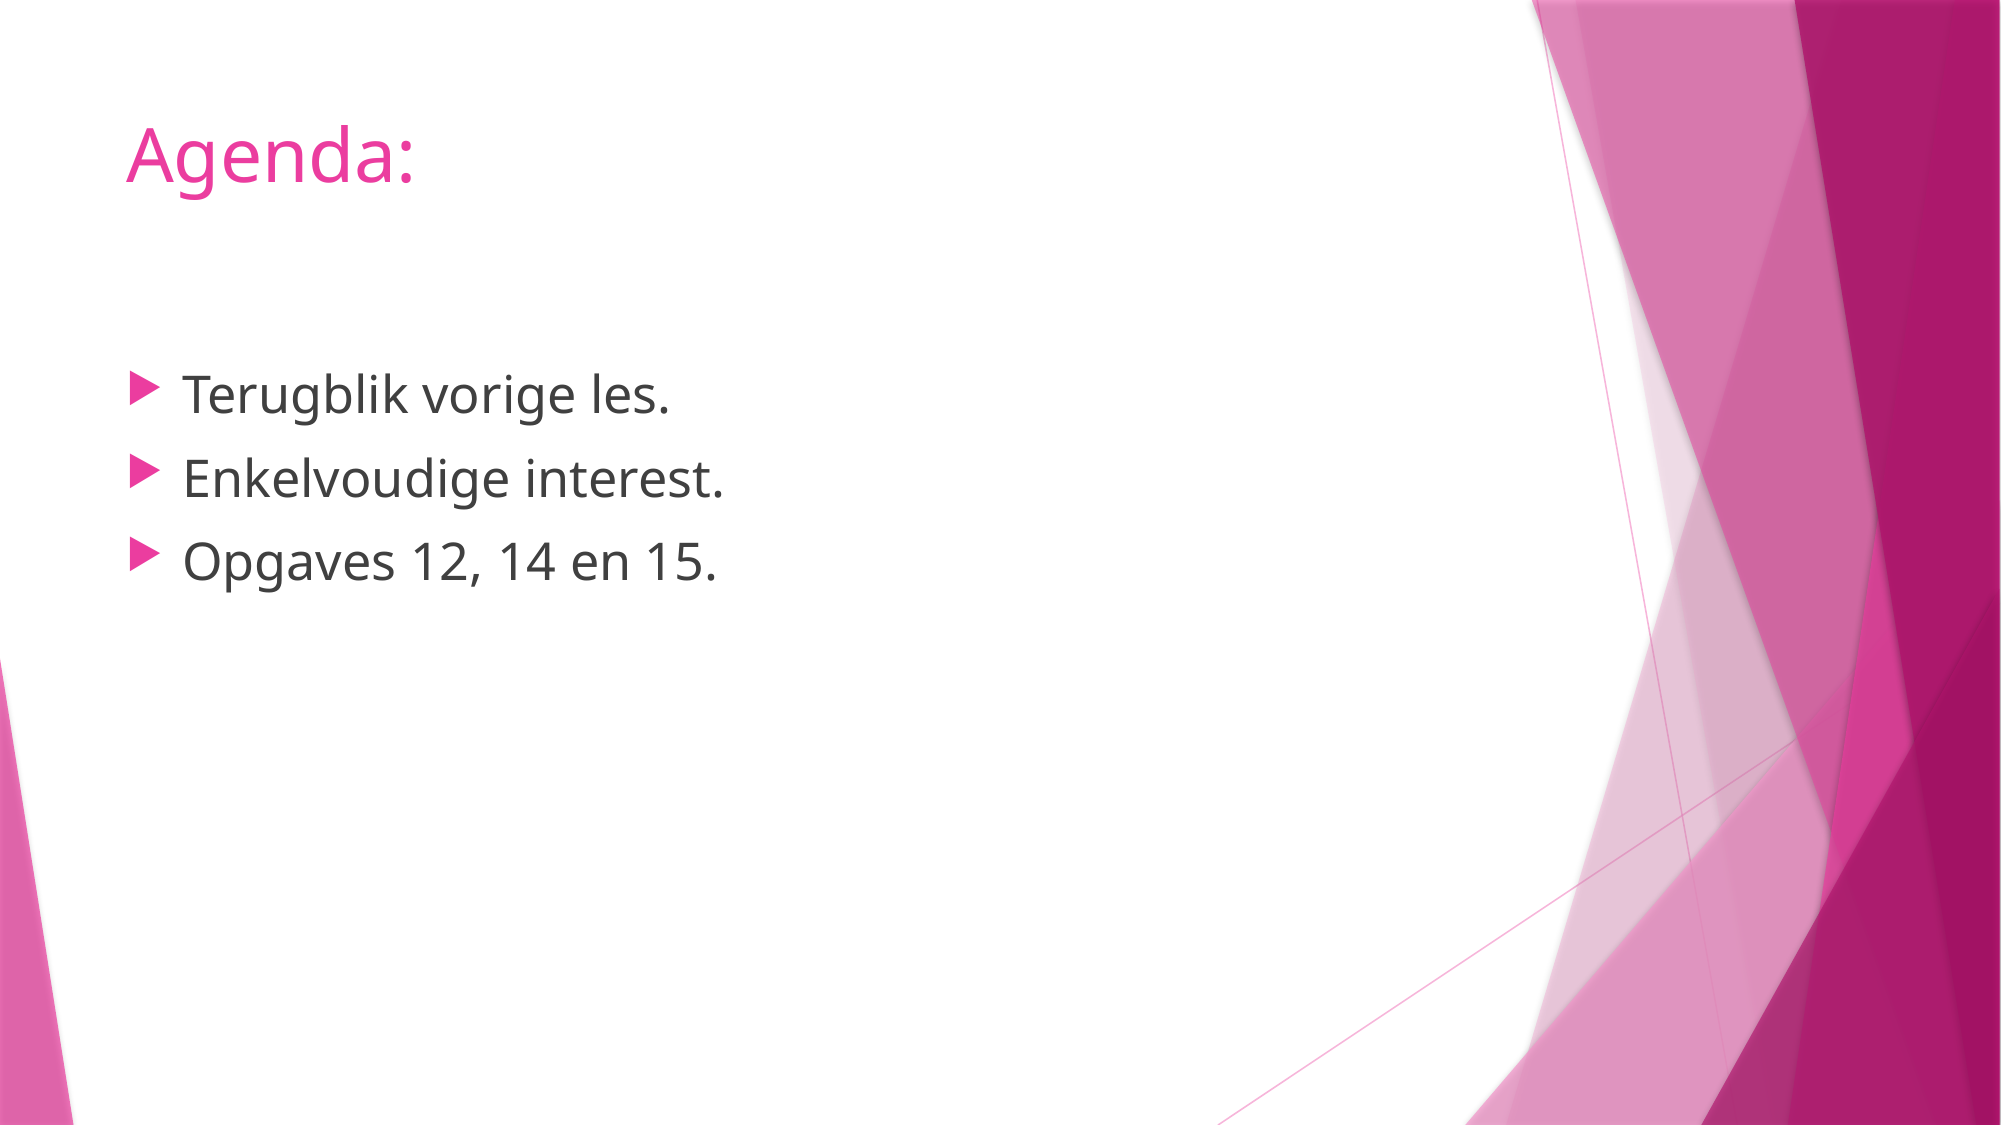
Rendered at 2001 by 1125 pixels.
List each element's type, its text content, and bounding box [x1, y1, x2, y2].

title Agenda: [111, 99, 1522, 317]
list Terugblik vorige les. Enkelvoudige interest. Opgaves 12, 14 en 15. [111, 354, 1522, 992]
